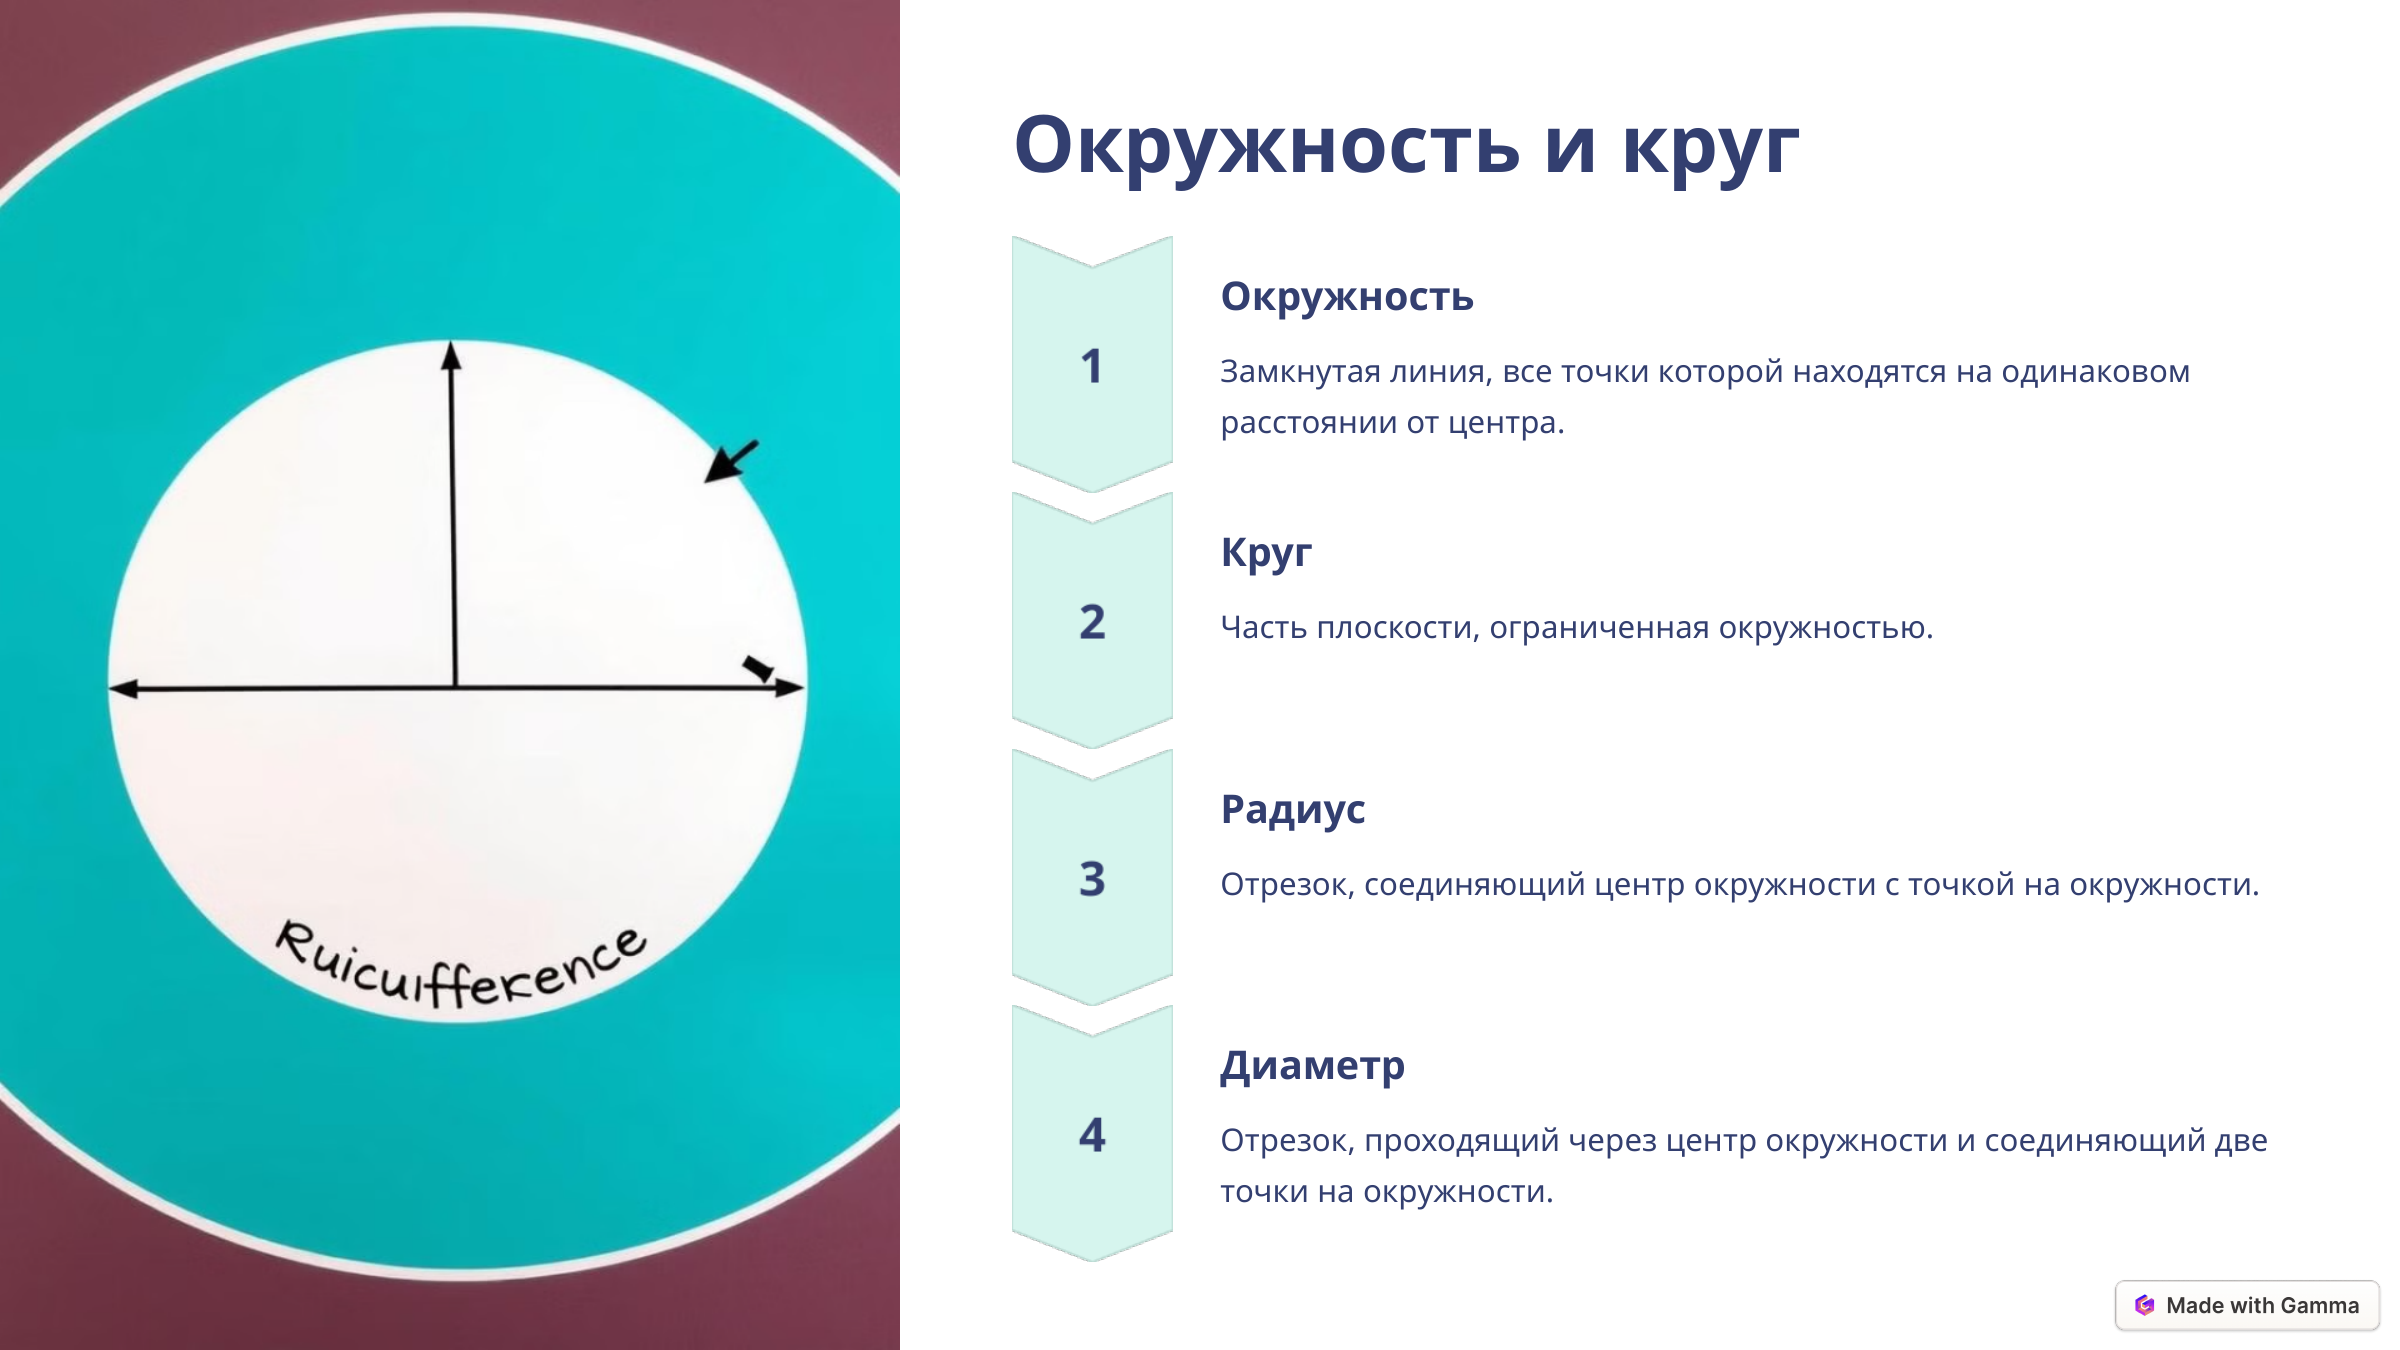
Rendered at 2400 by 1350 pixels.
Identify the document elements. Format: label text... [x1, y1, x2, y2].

text_box Окружность и круг [1012, 88, 1997, 189]
text_box Отрезок, соединяющий центр окружности с точкой на окружности. [1220, 850, 2288, 902]
picture [1012, 236, 1173, 1262]
text_box Диаметр [1220, 1037, 1621, 1088]
text_box Круг [1220, 524, 1621, 575]
picture [2106, 1271, 2389, 1339]
picture [0, 0, 900, 1350]
text_box Окружность [1220, 268, 1621, 319]
text_box Радиус [1220, 781, 1621, 832]
text_box Часть плоскости, ограниченная окружностью. [1220, 593, 2288, 646]
text_box Отрезок, проходящий через центр окружности и соединяющий две точки на окружности. [1220, 1106, 2288, 1210]
text_box Замкнутая линия, все точки которой находятся на одинаковом расстоянии от центра. [1220, 337, 2288, 441]
